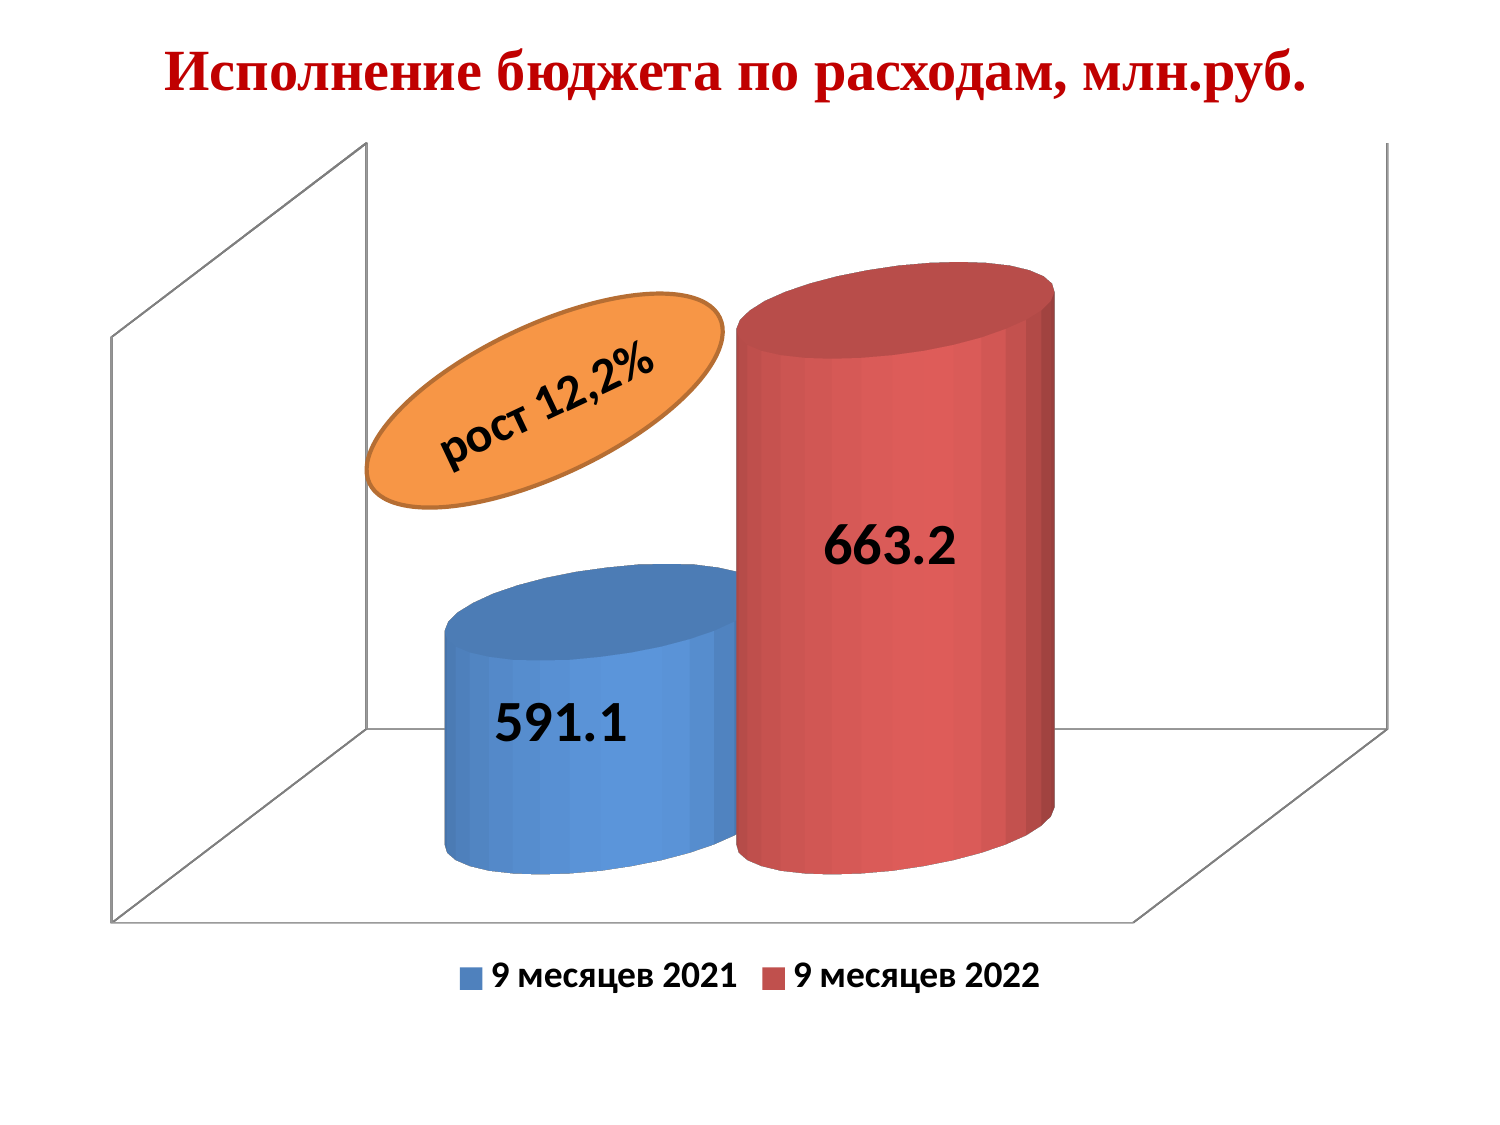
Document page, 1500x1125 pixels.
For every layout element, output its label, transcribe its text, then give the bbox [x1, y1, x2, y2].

text_box Исполнение бюджета по расходам, млн.руб. [149, 24, 1441, 125]
chart [74, 124, 1426, 1006]
